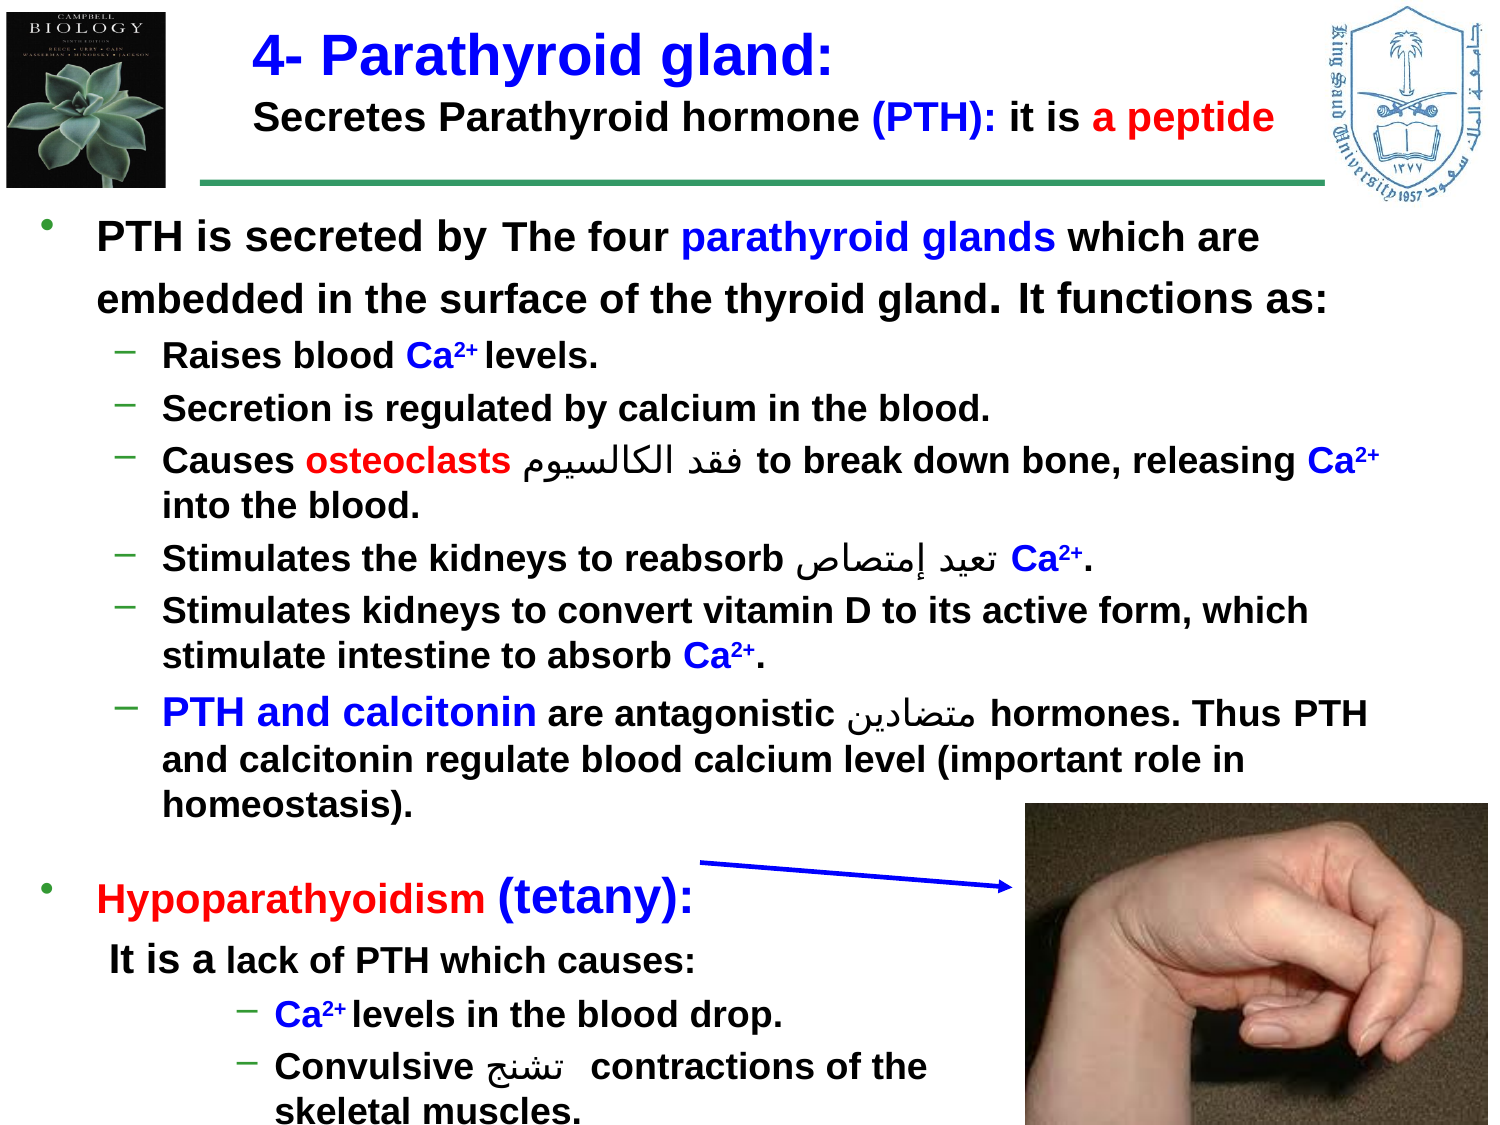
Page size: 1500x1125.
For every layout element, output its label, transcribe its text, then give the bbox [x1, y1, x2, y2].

list PTH is secreted by The four parathyroid glands which are embedded in the surface of the thyroid gland. It functions as: Raises blood Ca2+ levels. Secretion is regulated by calcium in the blood. Causes osteoclasts فقد الكالسيوم to break down bone, releasing Ca2+ into the blood. Stimulates the kidneys to reabsorb تعيد إمتصاص Ca2+. Stimulates kidneys to convert vitamin D to its active form, which stimulate intestine to absorb Ca2+. PTH and calcitonin are antagonistic متضادين hormones. Thus PTH and calcitonin regulate blood calcium level (important role in homeostasis). Hypoparathyoidism (tetany): It is a lack of PTH which causes: Ca2+ levels in the blood drop. Convulsive تشنج contractions of the skeletal muscles. [24, 216, 1450, 1125]
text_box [5, 0, 1488, 209]
picture [1024, 803, 1488, 1125]
text_box [699, 862, 1013, 893]
